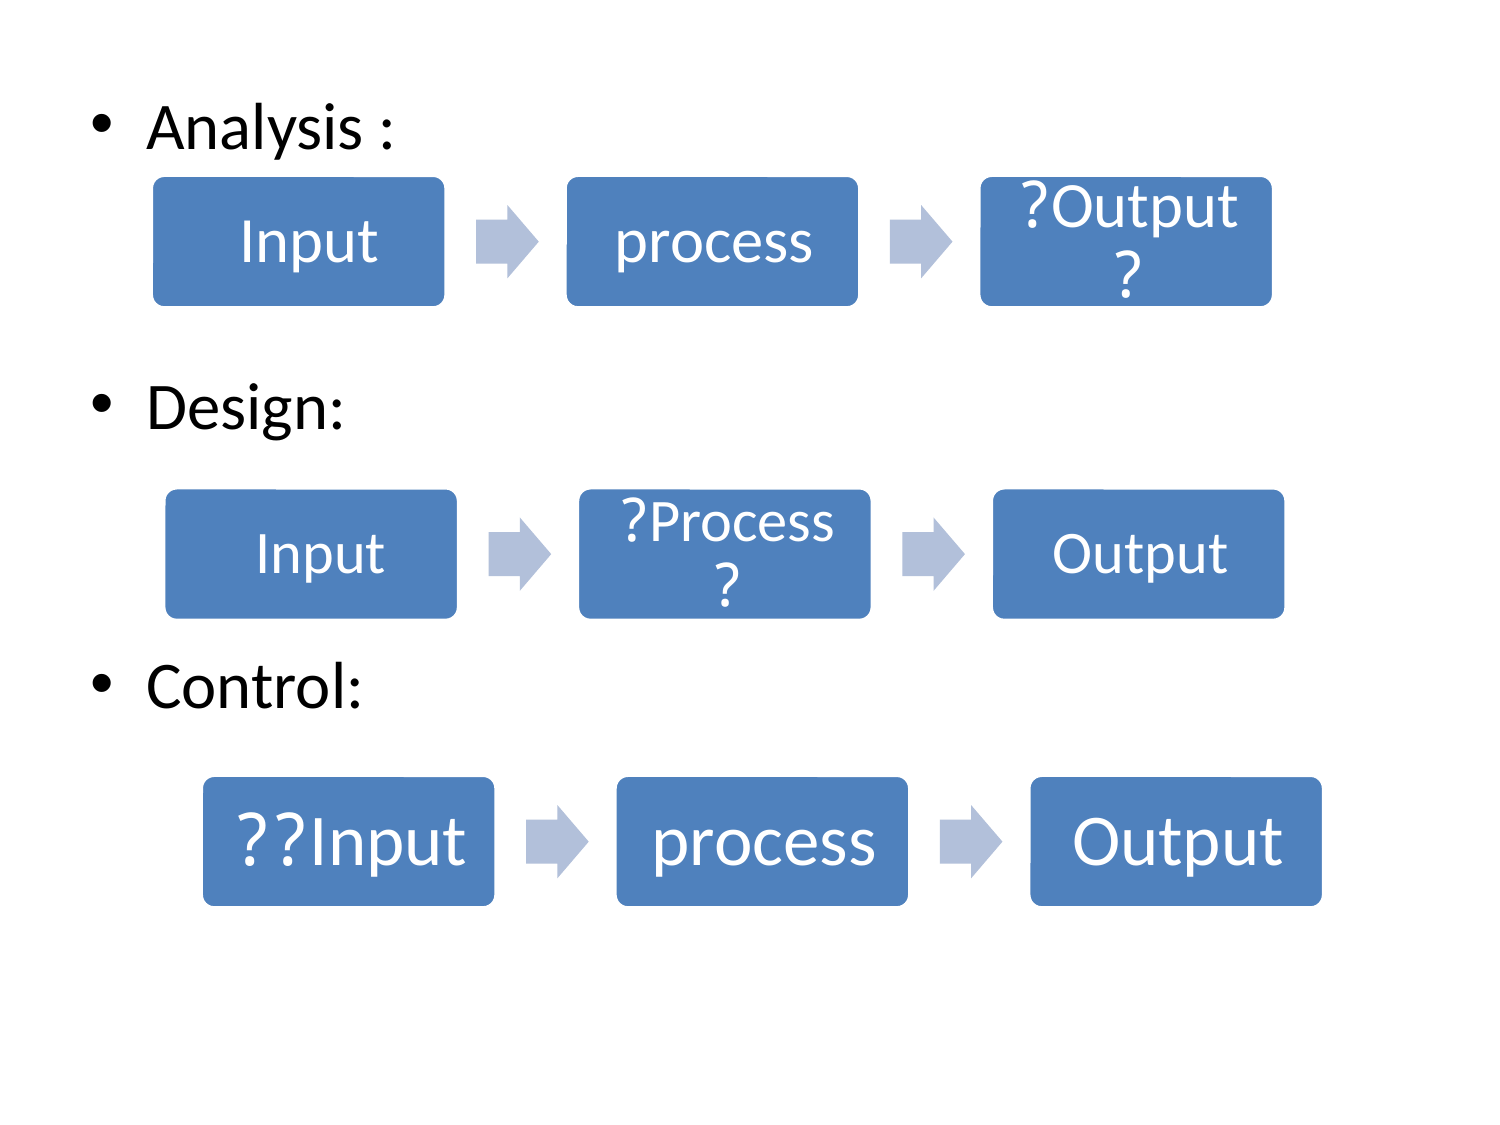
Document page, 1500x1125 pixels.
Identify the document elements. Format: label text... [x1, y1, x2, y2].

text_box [162, 487, 1288, 621]
list Analysis : Design: Control: [75, 75, 1425, 1005]
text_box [149, 174, 1276, 309]
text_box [199, 774, 1326, 909]
